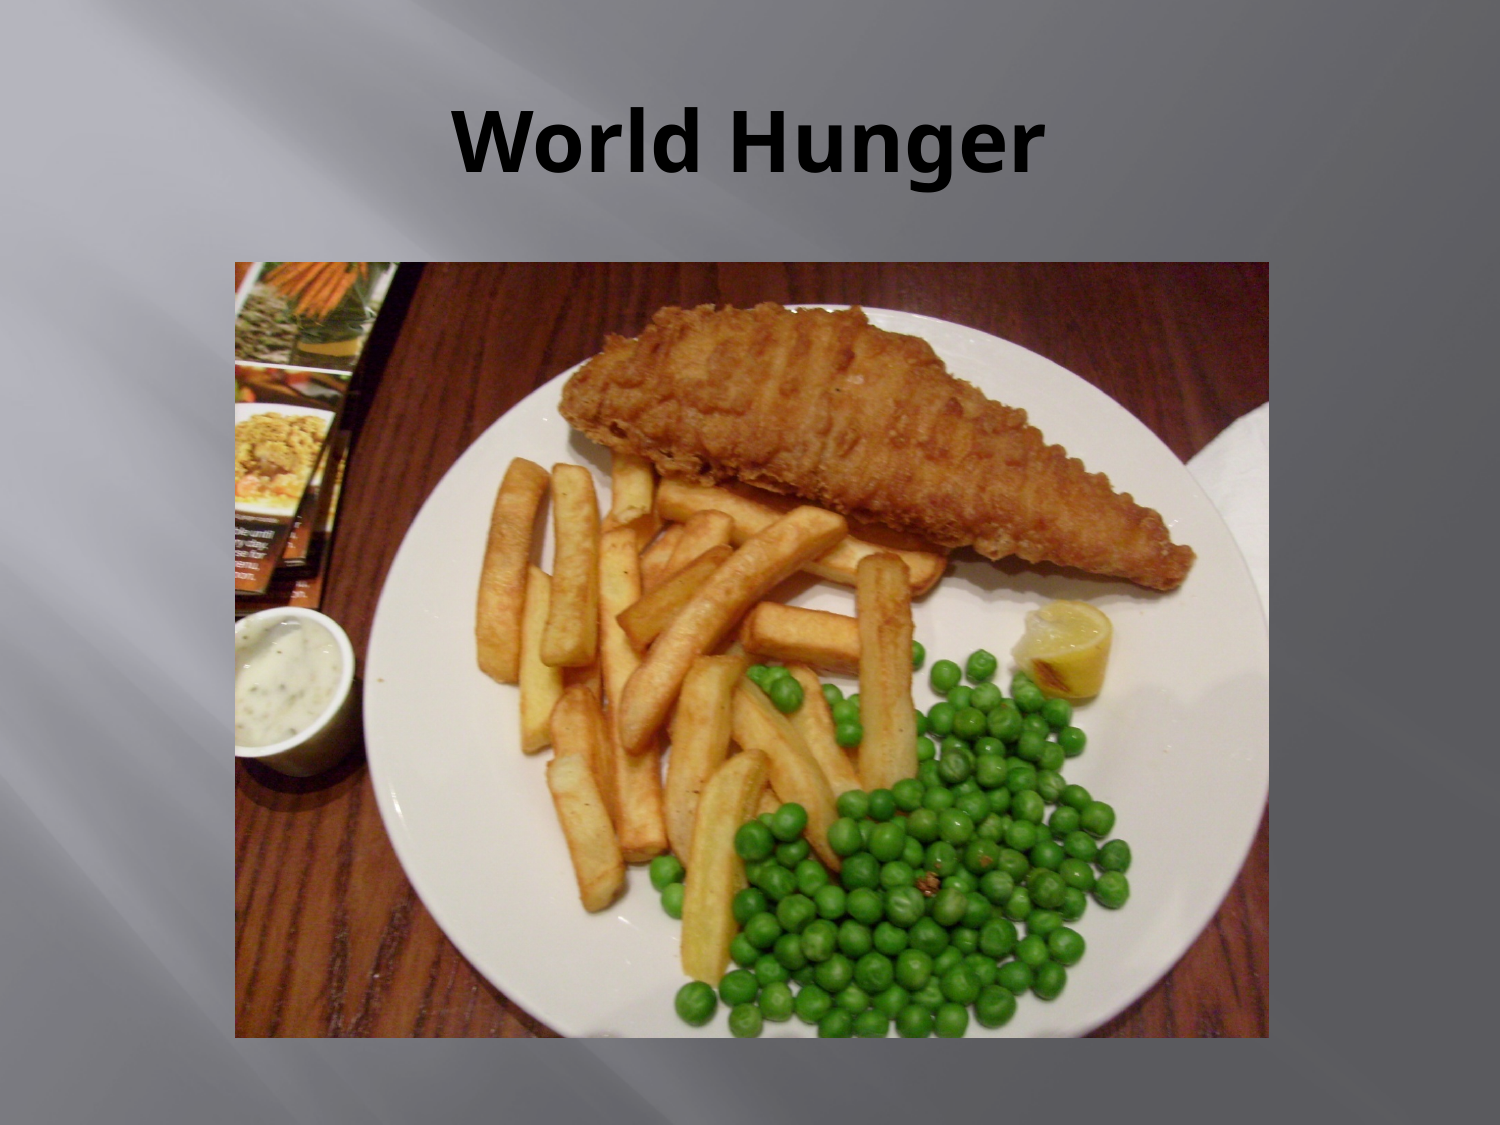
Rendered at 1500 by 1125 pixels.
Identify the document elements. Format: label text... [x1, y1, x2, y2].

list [234, 262, 1269, 1038]
title World Hunger [75, 45, 1425, 233]
